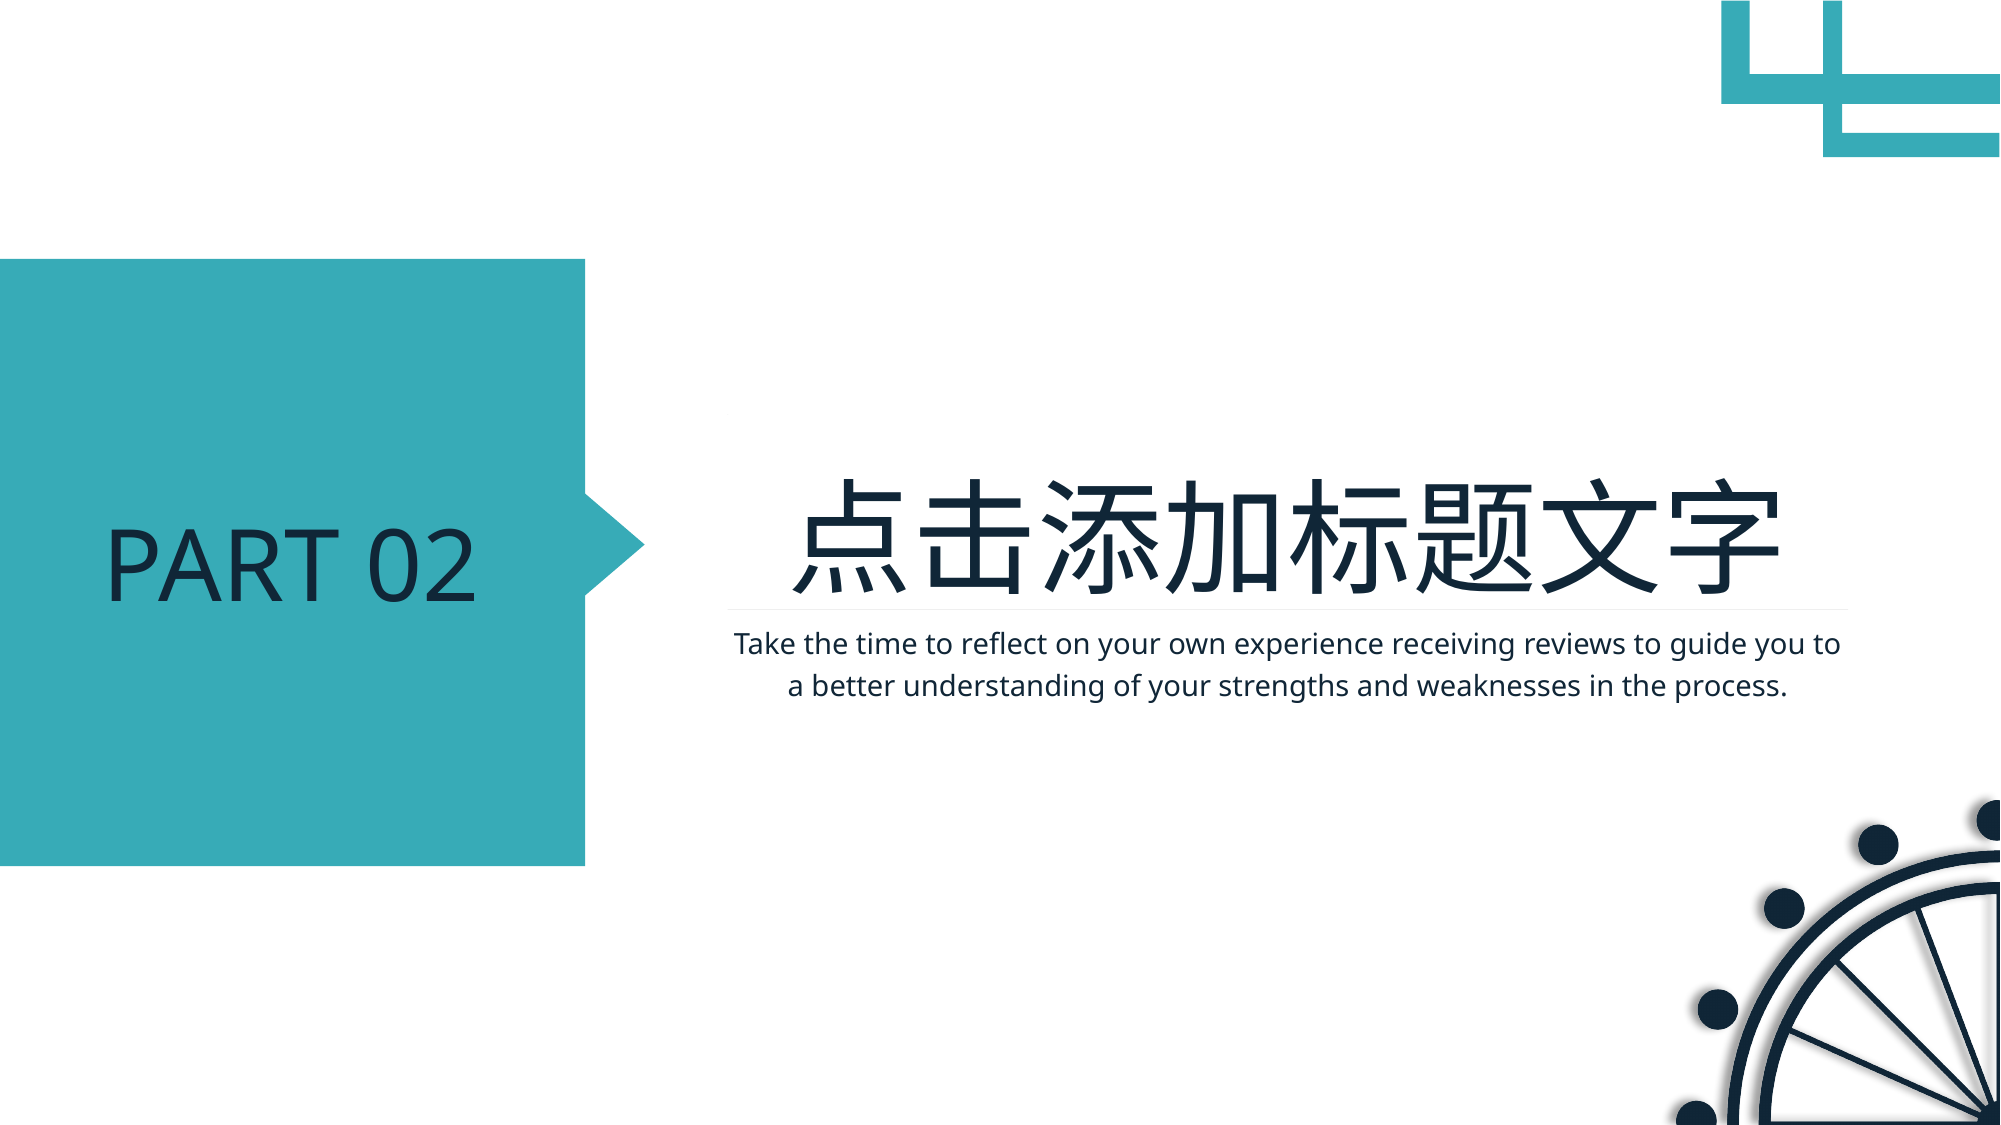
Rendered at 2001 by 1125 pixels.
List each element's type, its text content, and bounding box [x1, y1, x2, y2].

text_box [1720, 0, 1822, 105]
text_box PART 02 [56, 494, 527, 630]
text_box [584, 491, 647, 598]
text_box [1843, 73, 2000, 105]
picture [1676, 800, 2000, 1125]
text_box [1822, 0, 2000, 158]
text_box Take the time to reflect on your own experience receiving reviews to guide you to a better understanding of your strengths and weaknesses in the process. [709, 610, 1867, 710]
text_box [0, 258, 586, 867]
